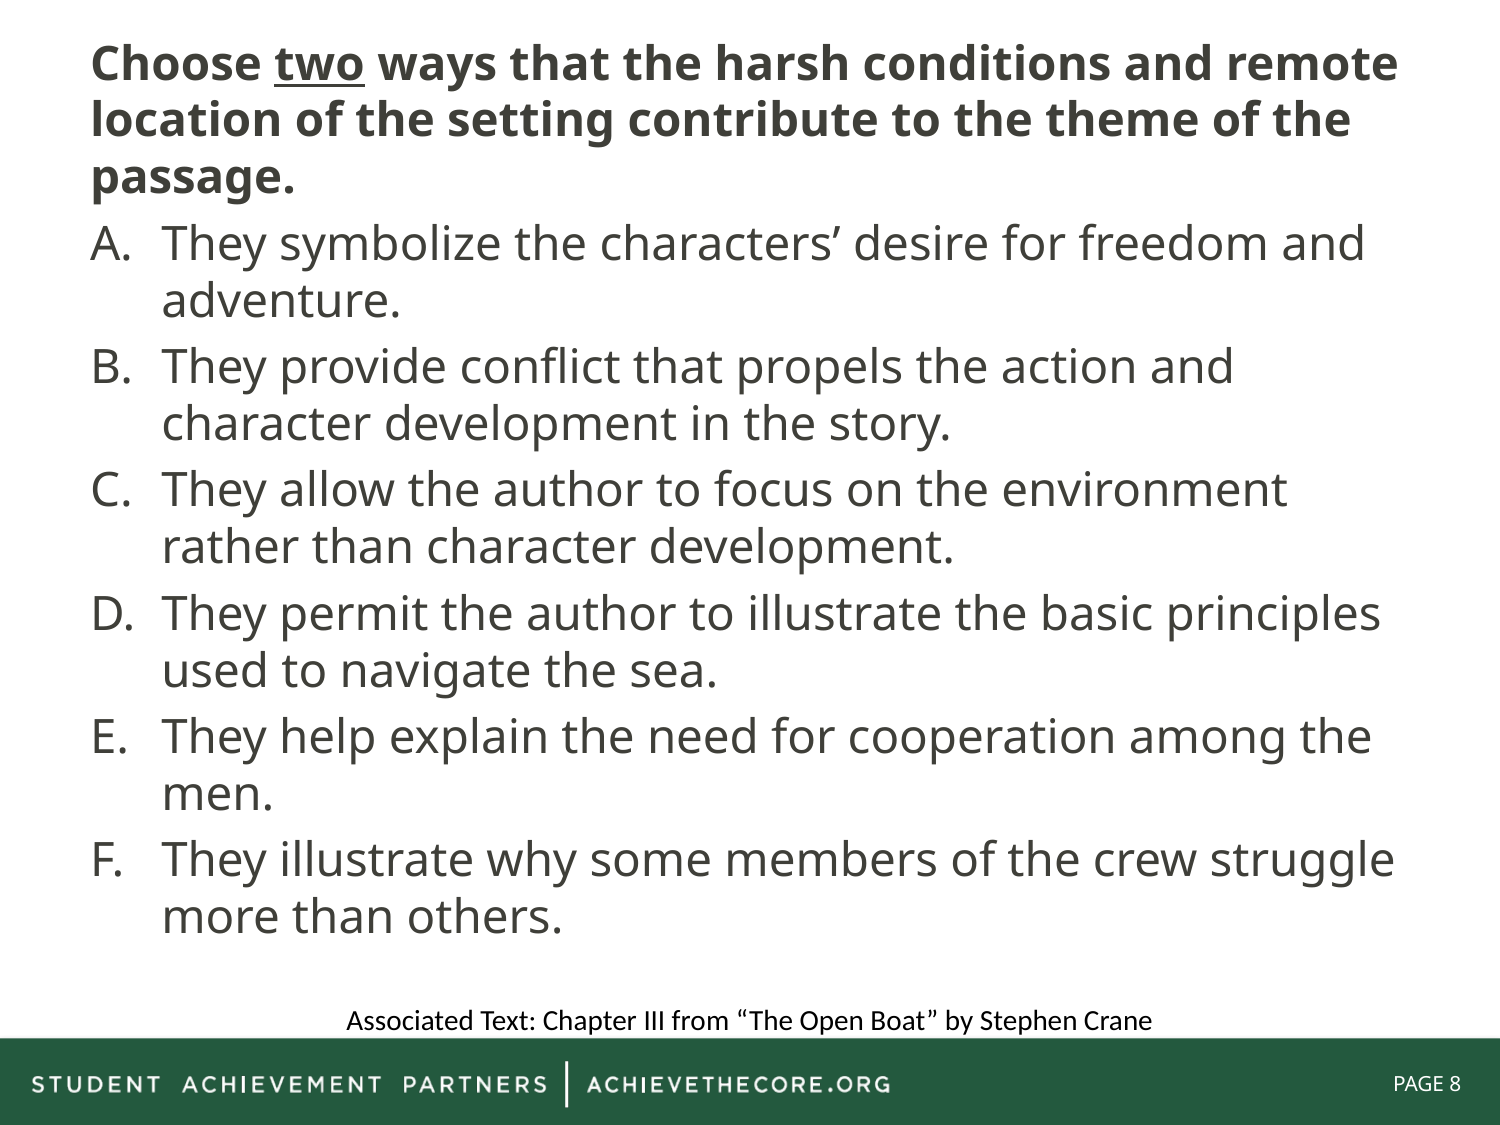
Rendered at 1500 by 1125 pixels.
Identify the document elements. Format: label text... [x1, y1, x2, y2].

list Choose two ways that the harsh conditions and remote location of the setting contribute to the theme of the passage. They symbolize the characters’ desire for freedom and adventure. They provide conflict that propels the action and character development in the story. They allow the author to focus on the environment rather than character development. They permit the author to illustrate the basic principles used to navigate the sea. They help explain the need for cooperation among the men. They illustrate why some members of the crew struggle more than others. [75, 24, 1425, 952]
text_box Associated Text: Chapter III from “The Open Boat” by Stephen Crane [74, 994, 1425, 1044]
